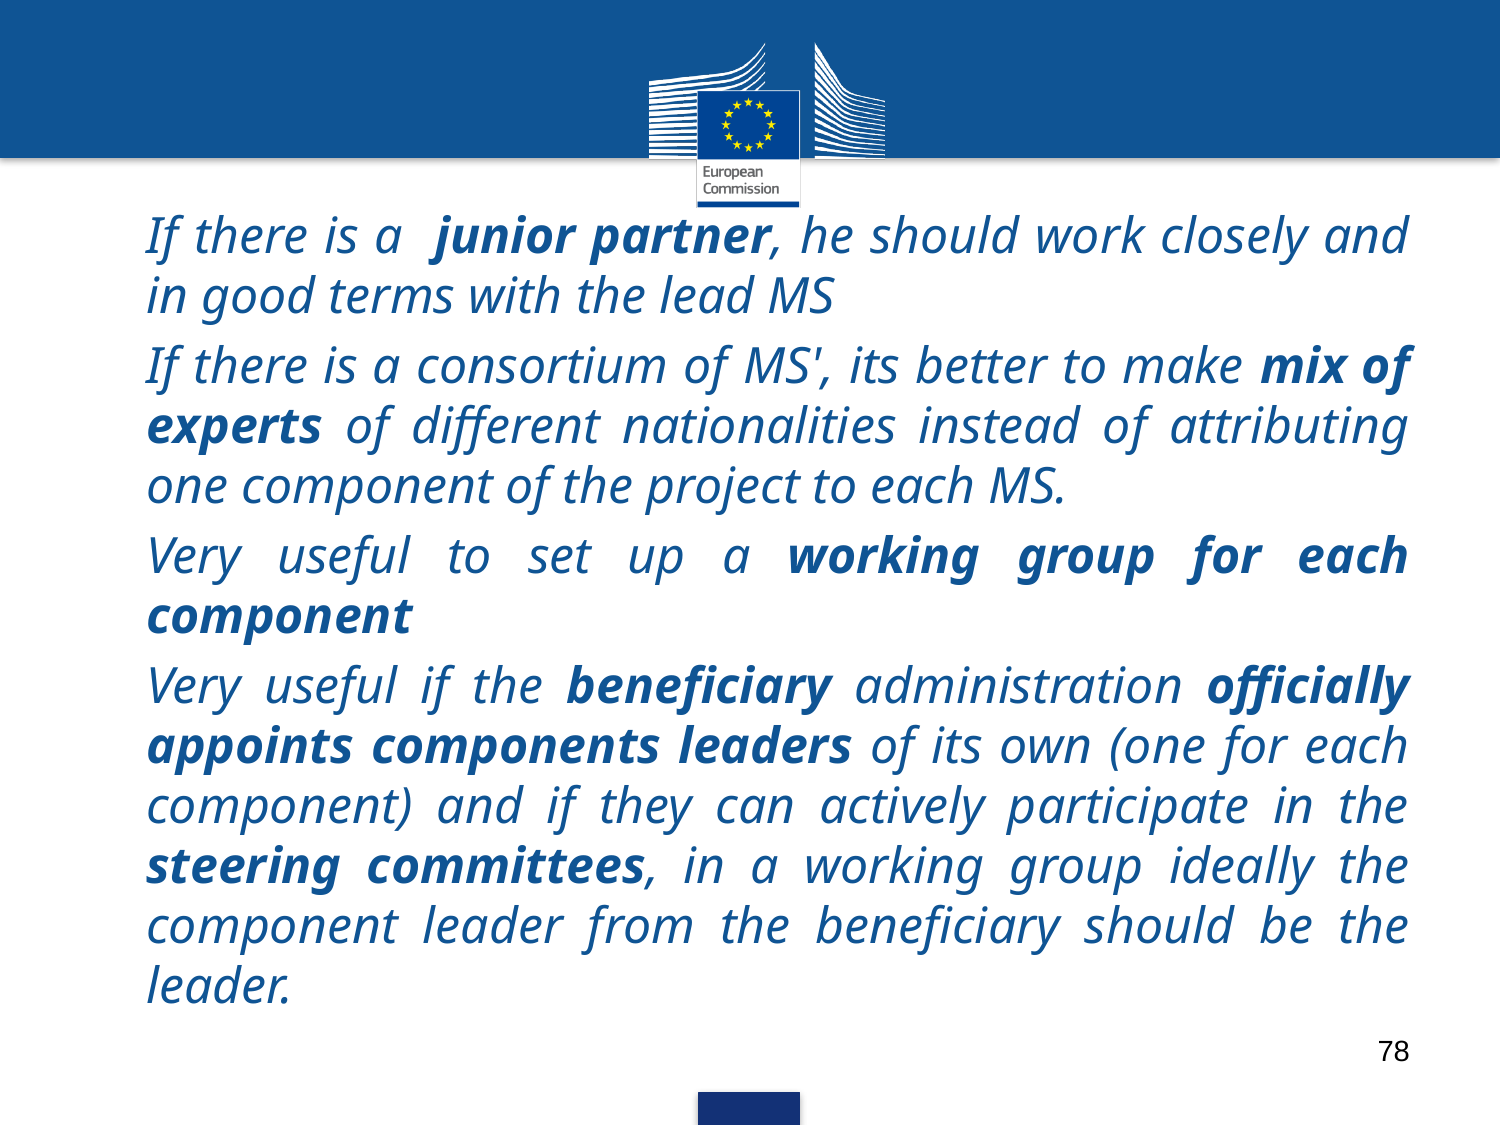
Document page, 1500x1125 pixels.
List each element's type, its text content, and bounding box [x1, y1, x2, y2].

slide_number 78 [1074, 1024, 1425, 1103]
picture [649, 42, 885, 196]
list If there is a junior partner, he should work closely and in good terms with the lead MS If there is a consortium of MS', its better to make mix of experts of different nationalities instead of attributing one component of the project to each MS. Very useful to set up a working group for each component Very useful if the beneficiary administration officially appoints components leaders of its own (one for each component) and if they can actively participate in the steering committees, in a working group ideally the component leader from the beneficiary should be the leader. [75, 196, 1425, 1094]
